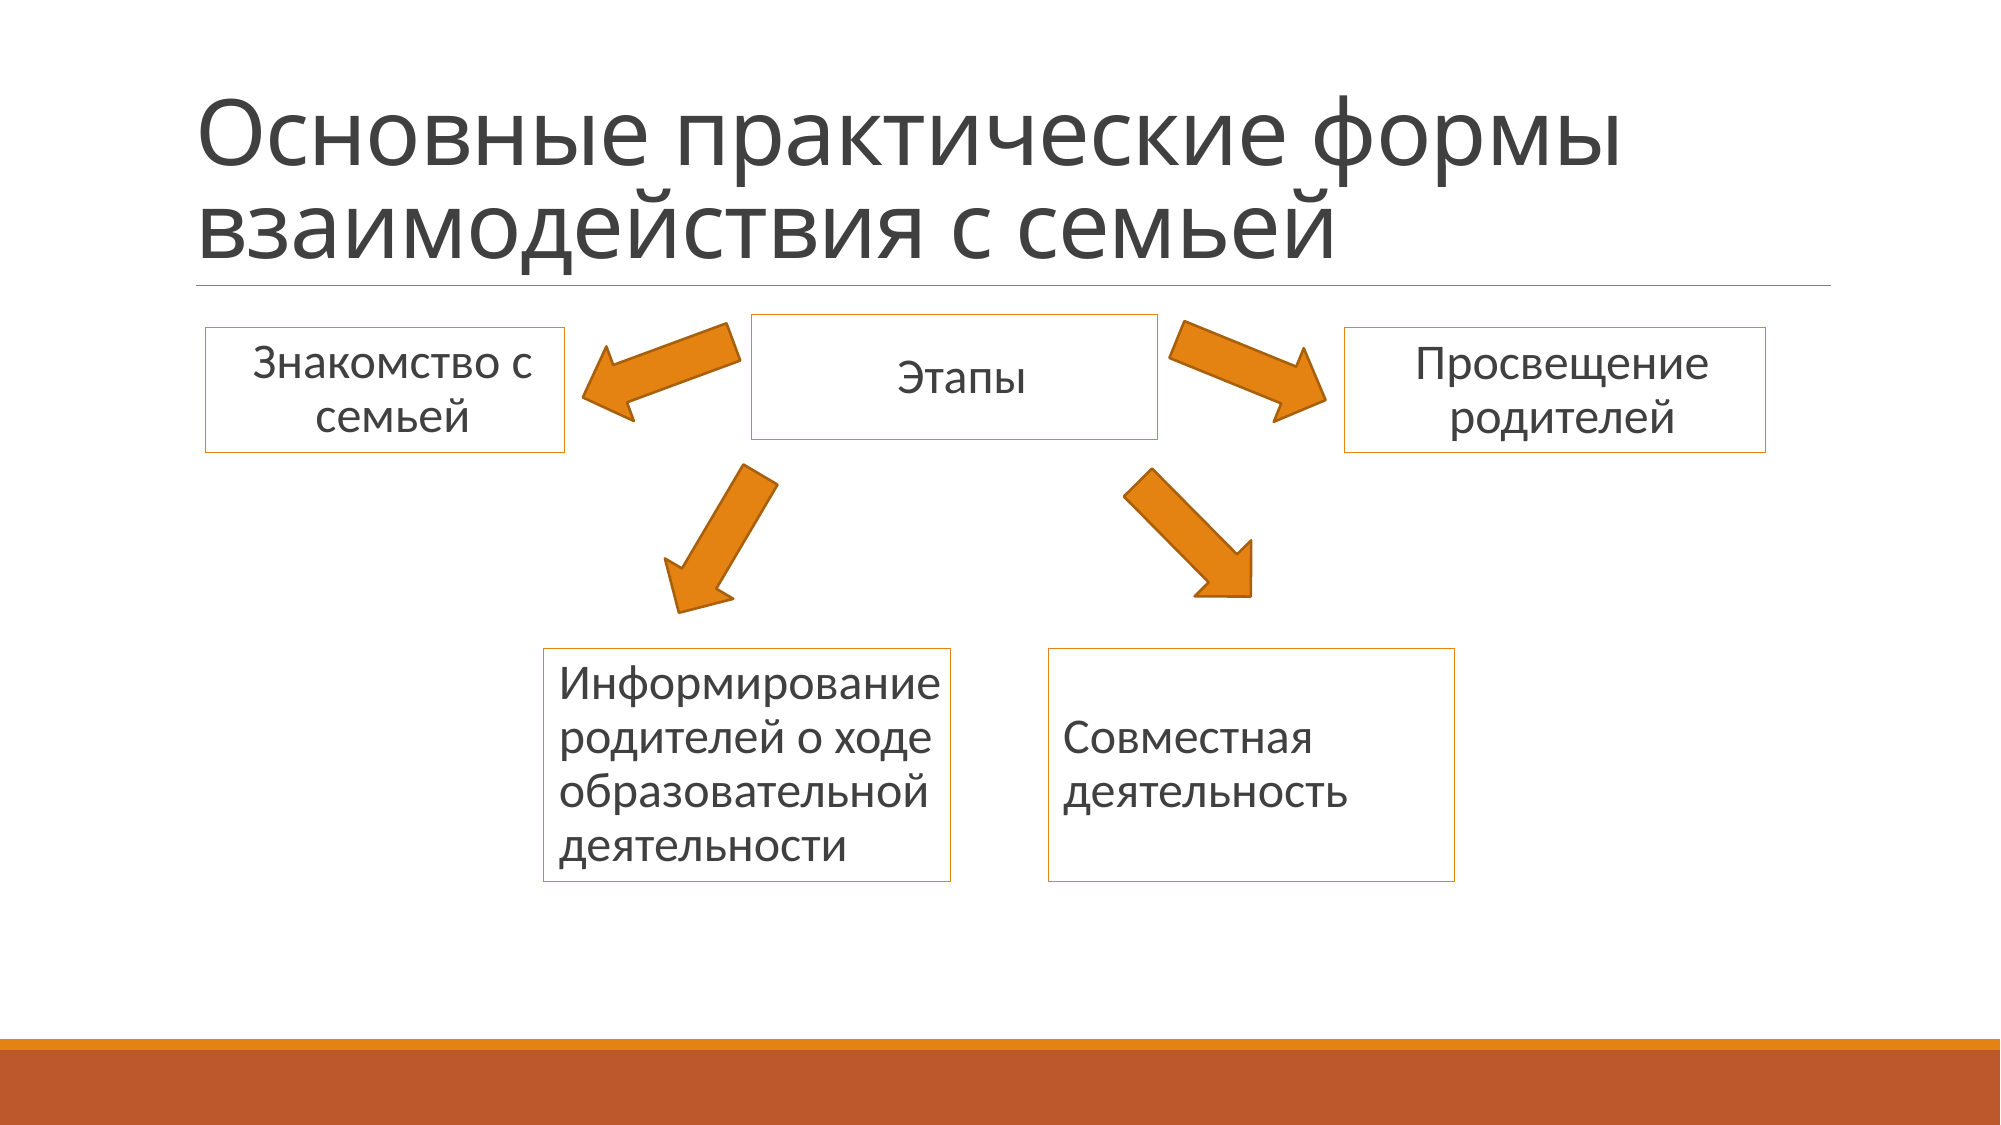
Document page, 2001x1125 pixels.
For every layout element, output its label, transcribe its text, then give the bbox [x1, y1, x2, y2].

text_box [1122, 467, 1253, 598]
list Этапы [751, 314, 1158, 440]
list Просвещение родителей [1344, 327, 1766, 453]
text_box [1168, 319, 1327, 424]
list Информирование родителей о ходе образовательной деятельности [543, 648, 951, 882]
text_box [663, 463, 779, 615]
title Основные практические формы взаимодействия с семьей [180, 47, 1830, 285]
list Совместная деятельность [1048, 648, 1455, 882]
list Знакомство с семьей [205, 327, 565, 453]
text_box [581, 322, 742, 423]
